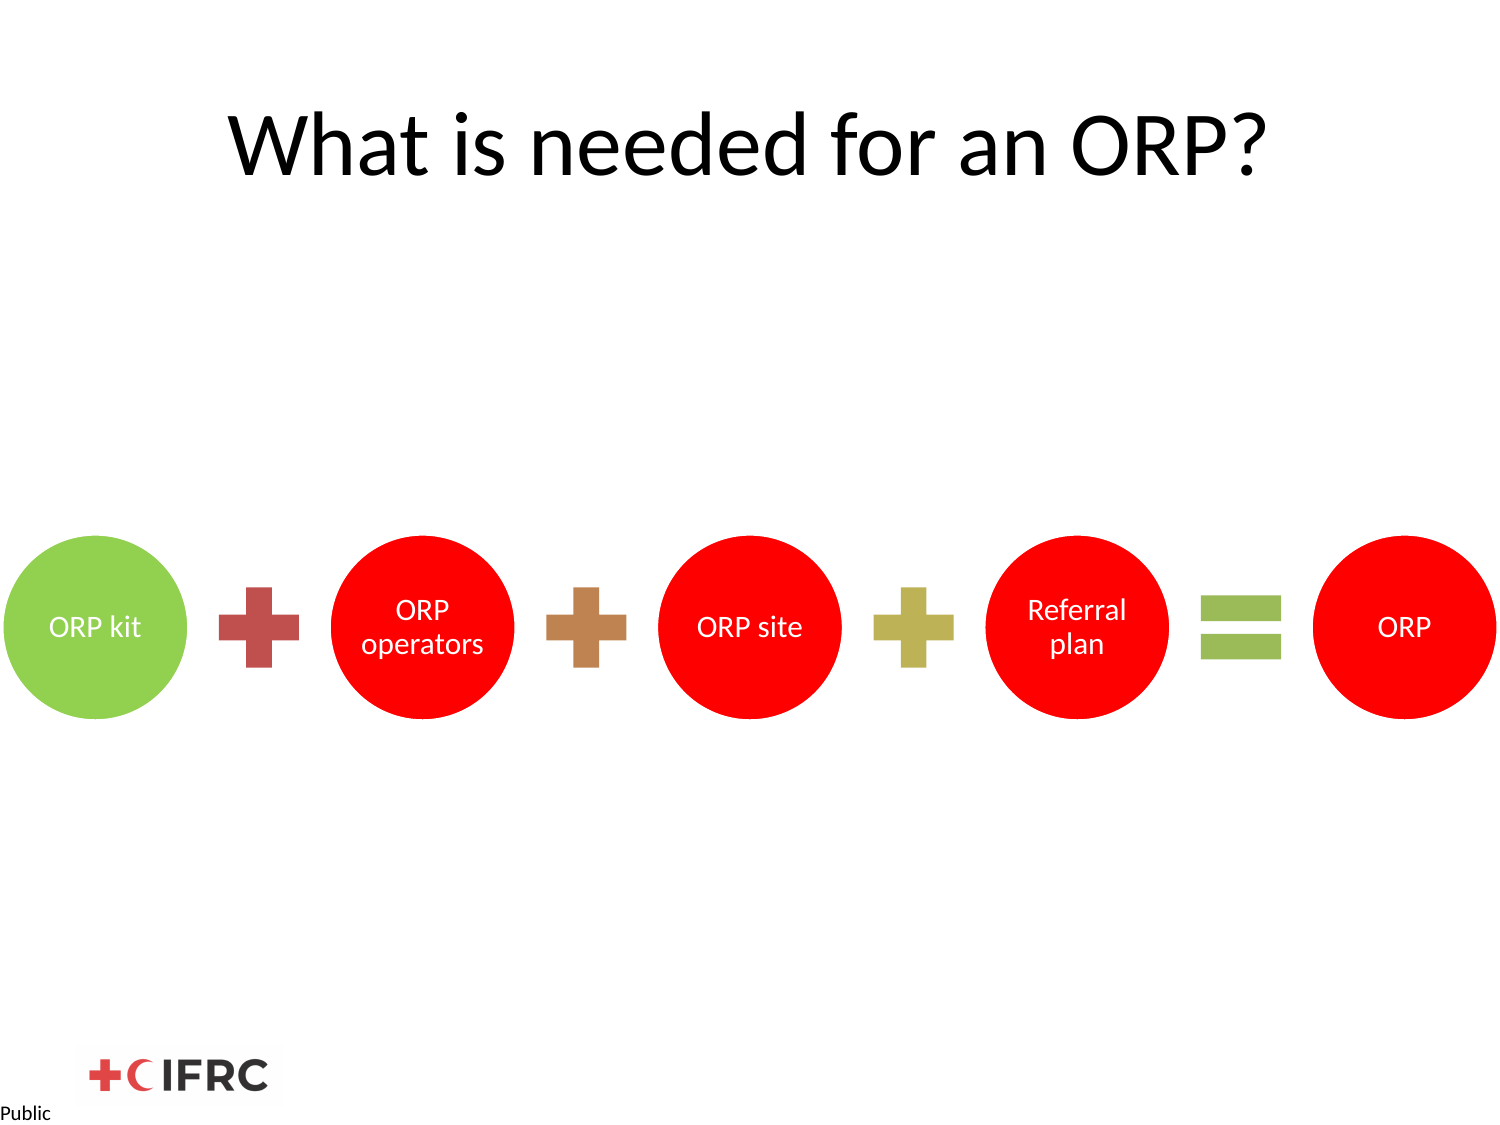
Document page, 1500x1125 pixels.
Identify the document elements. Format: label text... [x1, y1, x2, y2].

picture [75, 1059, 283, 1106]
title What is needed for an ORP? [75, 45, 1425, 193]
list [0, 195, 1500, 1059]
